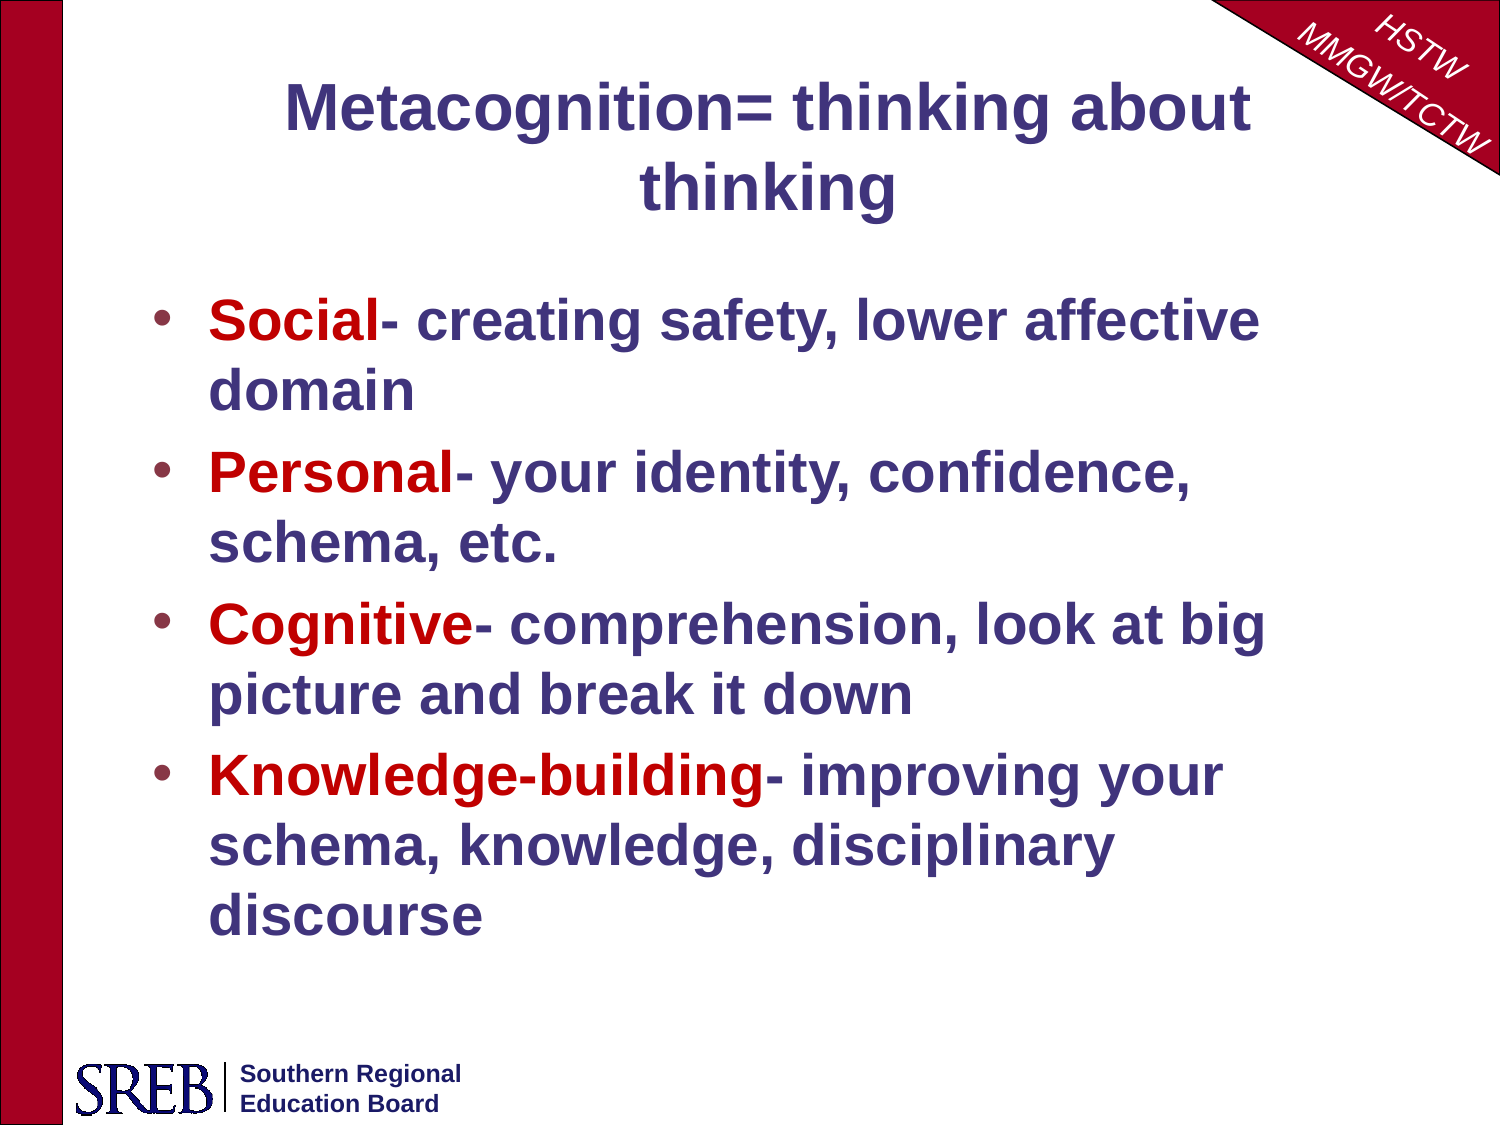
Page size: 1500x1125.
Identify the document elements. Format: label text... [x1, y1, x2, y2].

title Metacognition= thinking about thinking [137, 74, 1401, 213]
list Social- creating safety, lower affective domain Personal- your identity, confidence, schema, etc. Cognitive- comprehension, look at big picture and break it down Knowledge-building- improving your schema, knowledge, disciplinary discourse [137, 274, 1401, 1001]
